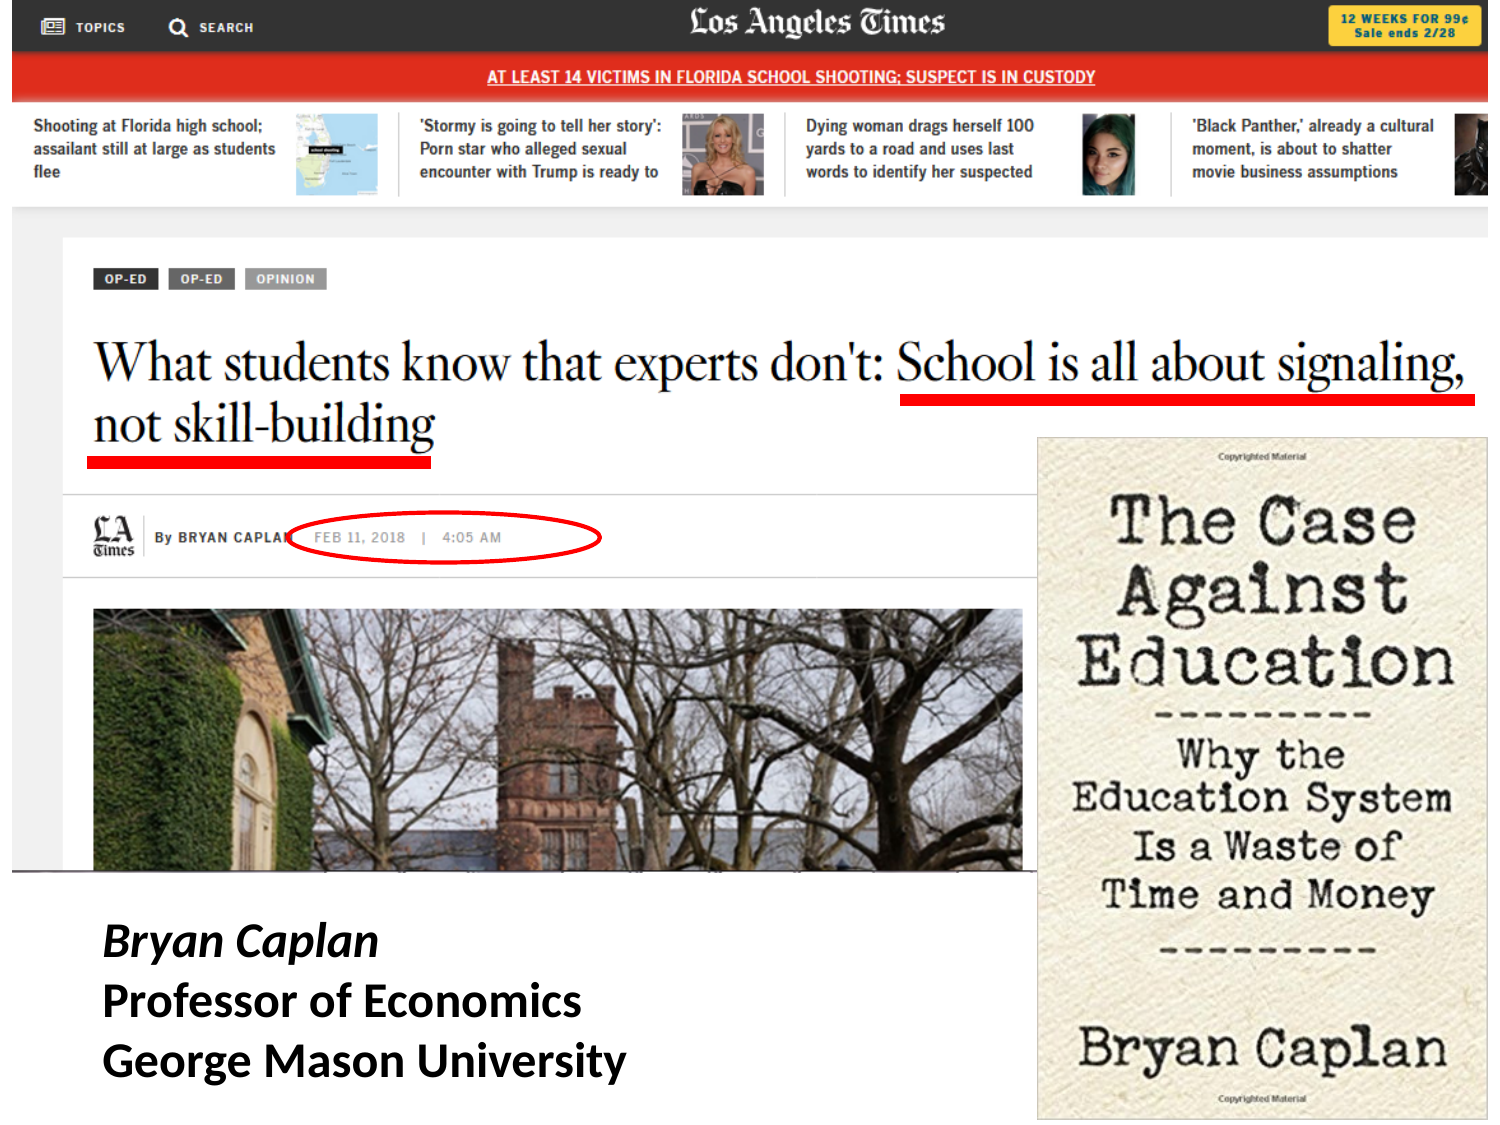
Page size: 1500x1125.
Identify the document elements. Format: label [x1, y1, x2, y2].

text_box [87, 437, 1488, 1120]
picture [12, 0, 1488, 873]
